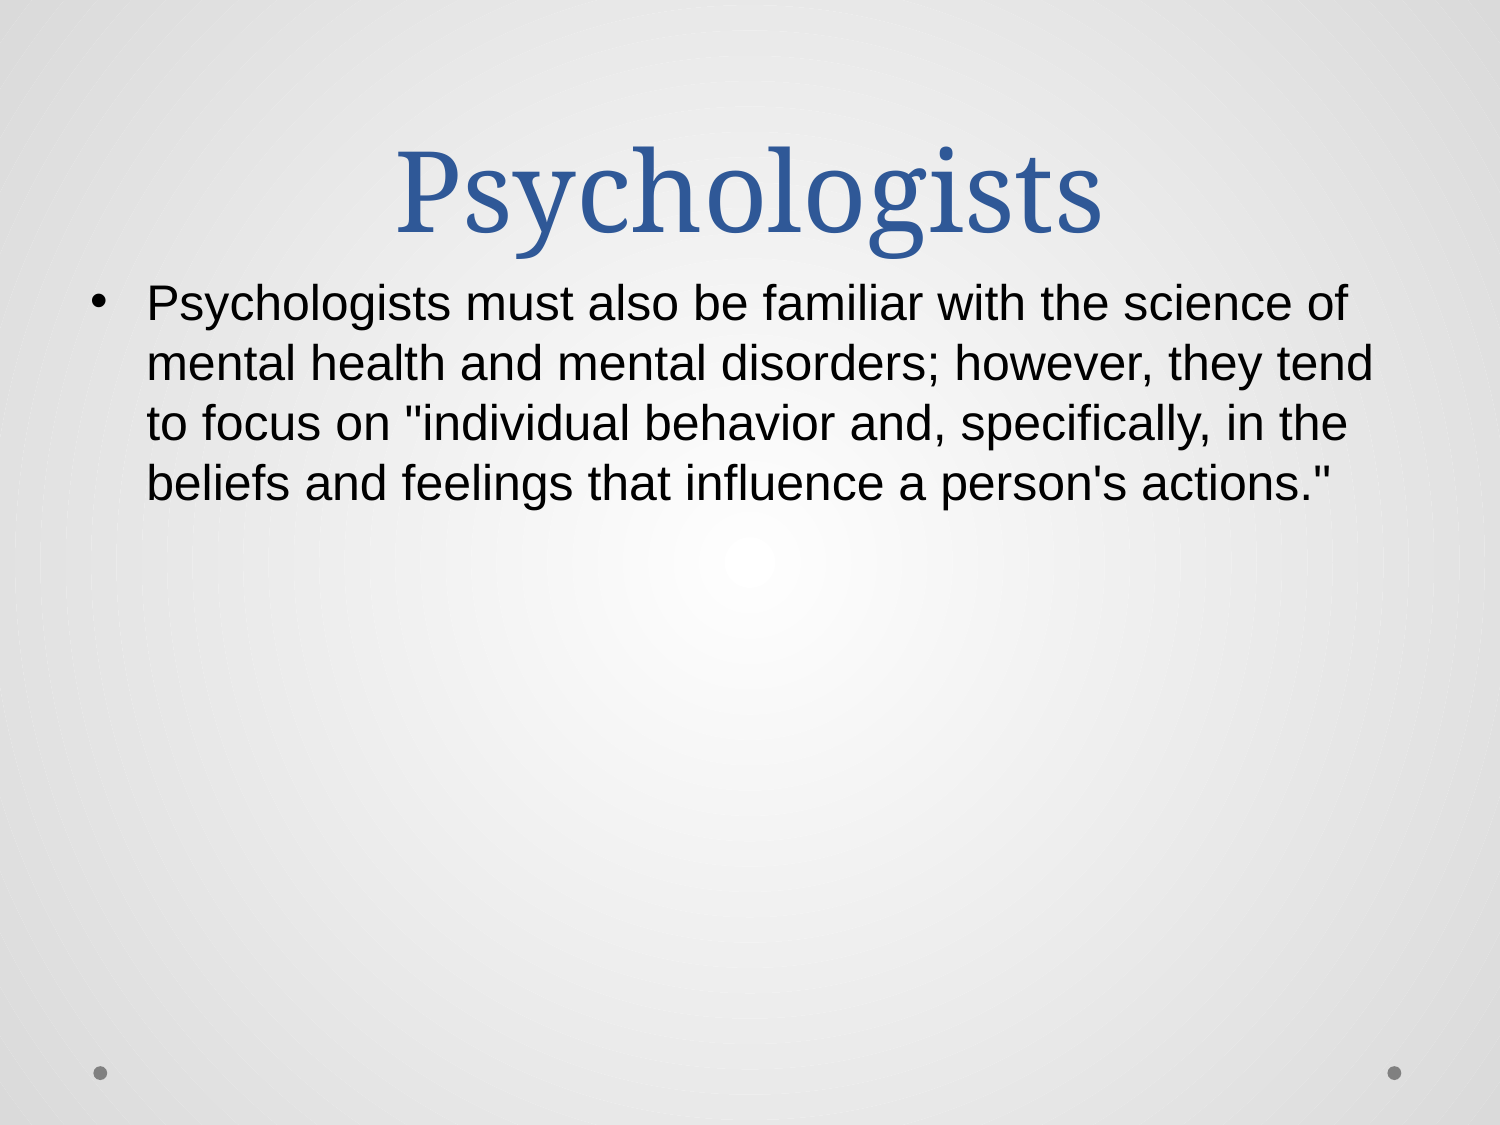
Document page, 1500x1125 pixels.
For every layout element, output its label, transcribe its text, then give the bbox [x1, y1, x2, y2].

title Psychologists [75, 0, 1425, 262]
list Psychologists must also be familiar with the science of mental health and mental disorders; however, they tend to focus on "individual behavior and, specifically, in the beliefs and feelings that influence a person's actions." [75, 262, 1425, 1005]
